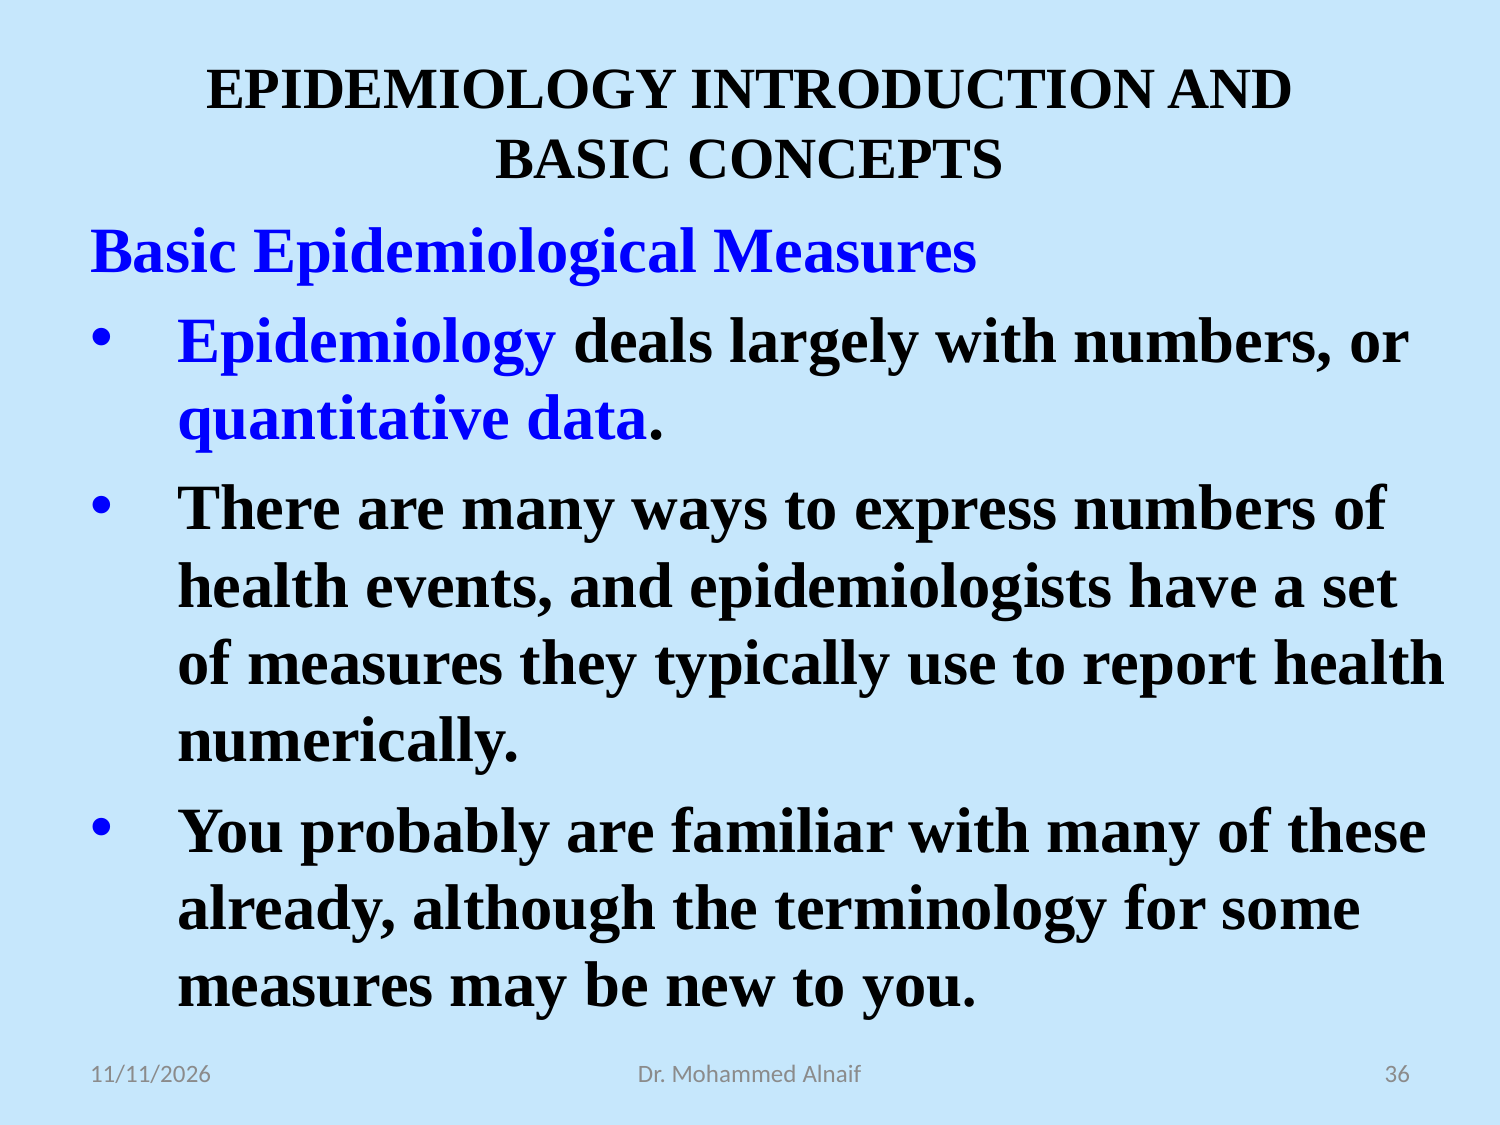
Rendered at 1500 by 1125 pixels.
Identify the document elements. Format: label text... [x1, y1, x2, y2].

subtitle Basic Epidemiological Measures Epidemiology deals largely with numbers, or quantitative data. There are many ways to express numbers of health events, and epidemiologists have a set of measures they typically use to report health numerically. You probably are familiar with many of these already, although the terminology for some measures may be new to you. [75, 200, 1463, 1038]
footer Dr. Mohammed Alnaif [512, 1042, 988, 1103]
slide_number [75, 1042, 425, 1103]
slide_number 36 [1074, 1042, 1425, 1103]
title EPIDEMIOLOGY INTRODUCTION AND BASIC CONCEPTS [112, 66, 1388, 175]
